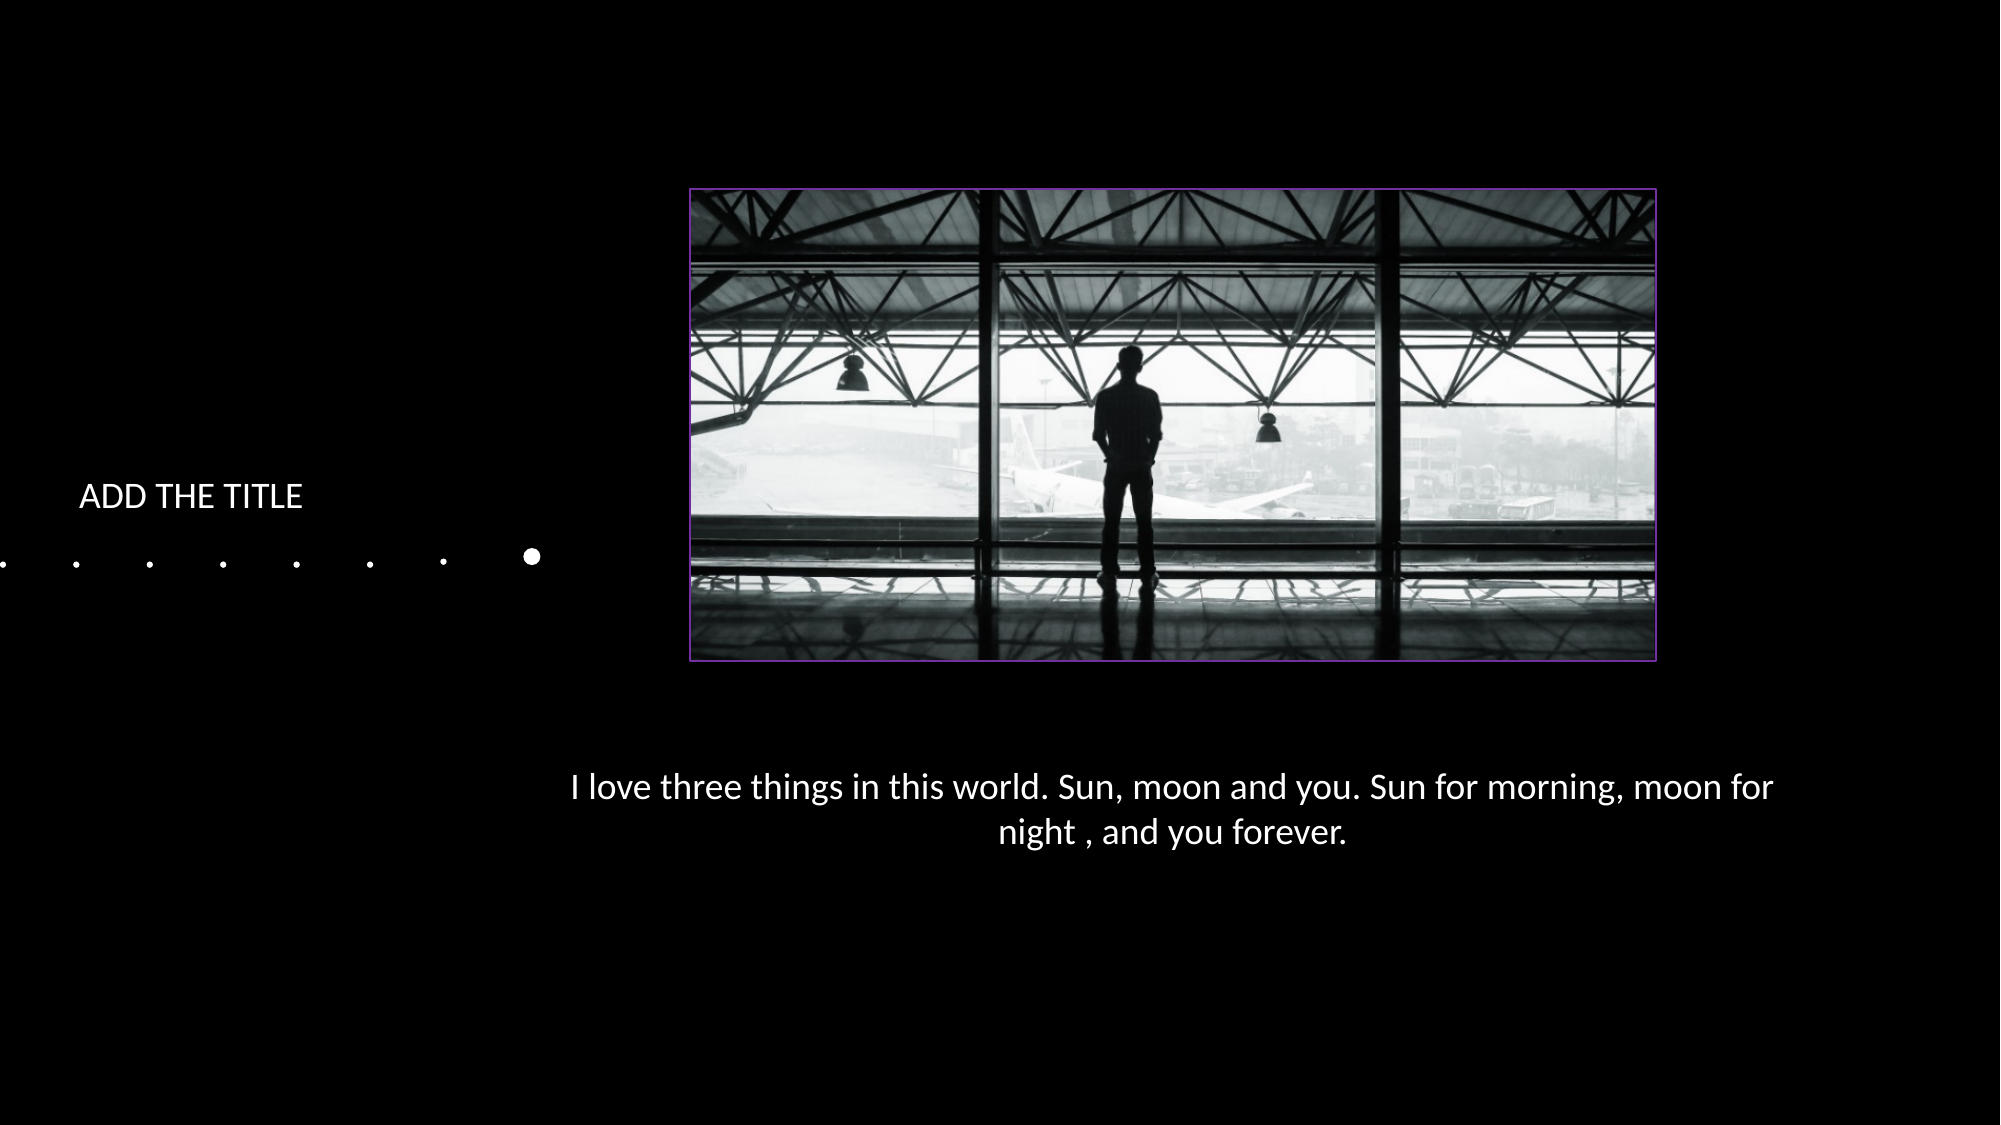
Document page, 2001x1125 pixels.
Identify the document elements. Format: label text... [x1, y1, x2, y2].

text_box ADD THE TITLE [44, 463, 338, 524]
picture [690, 189, 1655, 660]
text_box I love three things in this world. Sun, moon and you. Sun for morning, moon for night , and you forever. [518, 754, 1828, 860]
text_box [0, 558, 447, 568]
text_box [522, 546, 542, 567]
